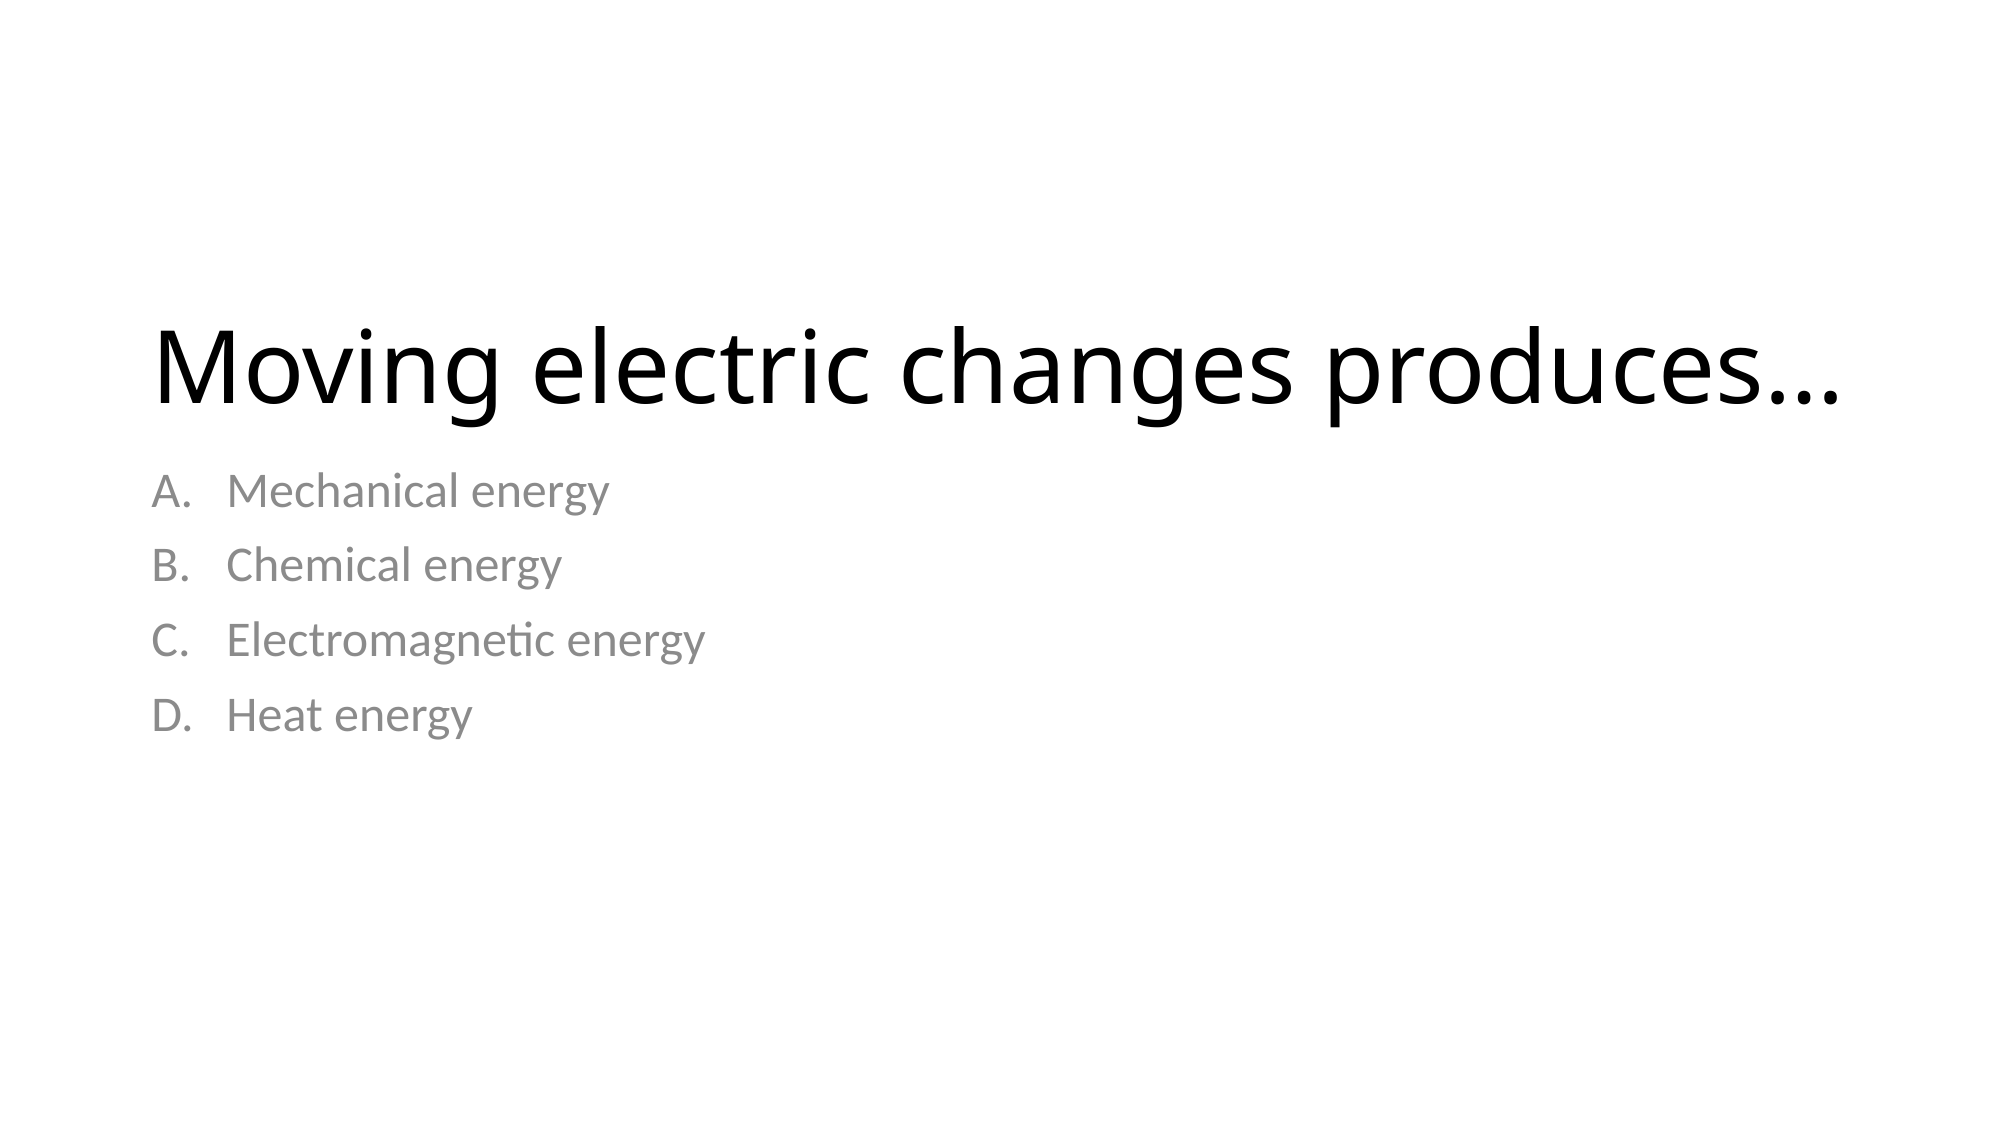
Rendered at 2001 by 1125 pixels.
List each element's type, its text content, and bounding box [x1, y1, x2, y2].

title Moving electric changes produces… [136, 280, 1862, 434]
list Mechanical energy Chemical energy Electromagnetic energy Heat energy [136, 456, 1862, 999]
